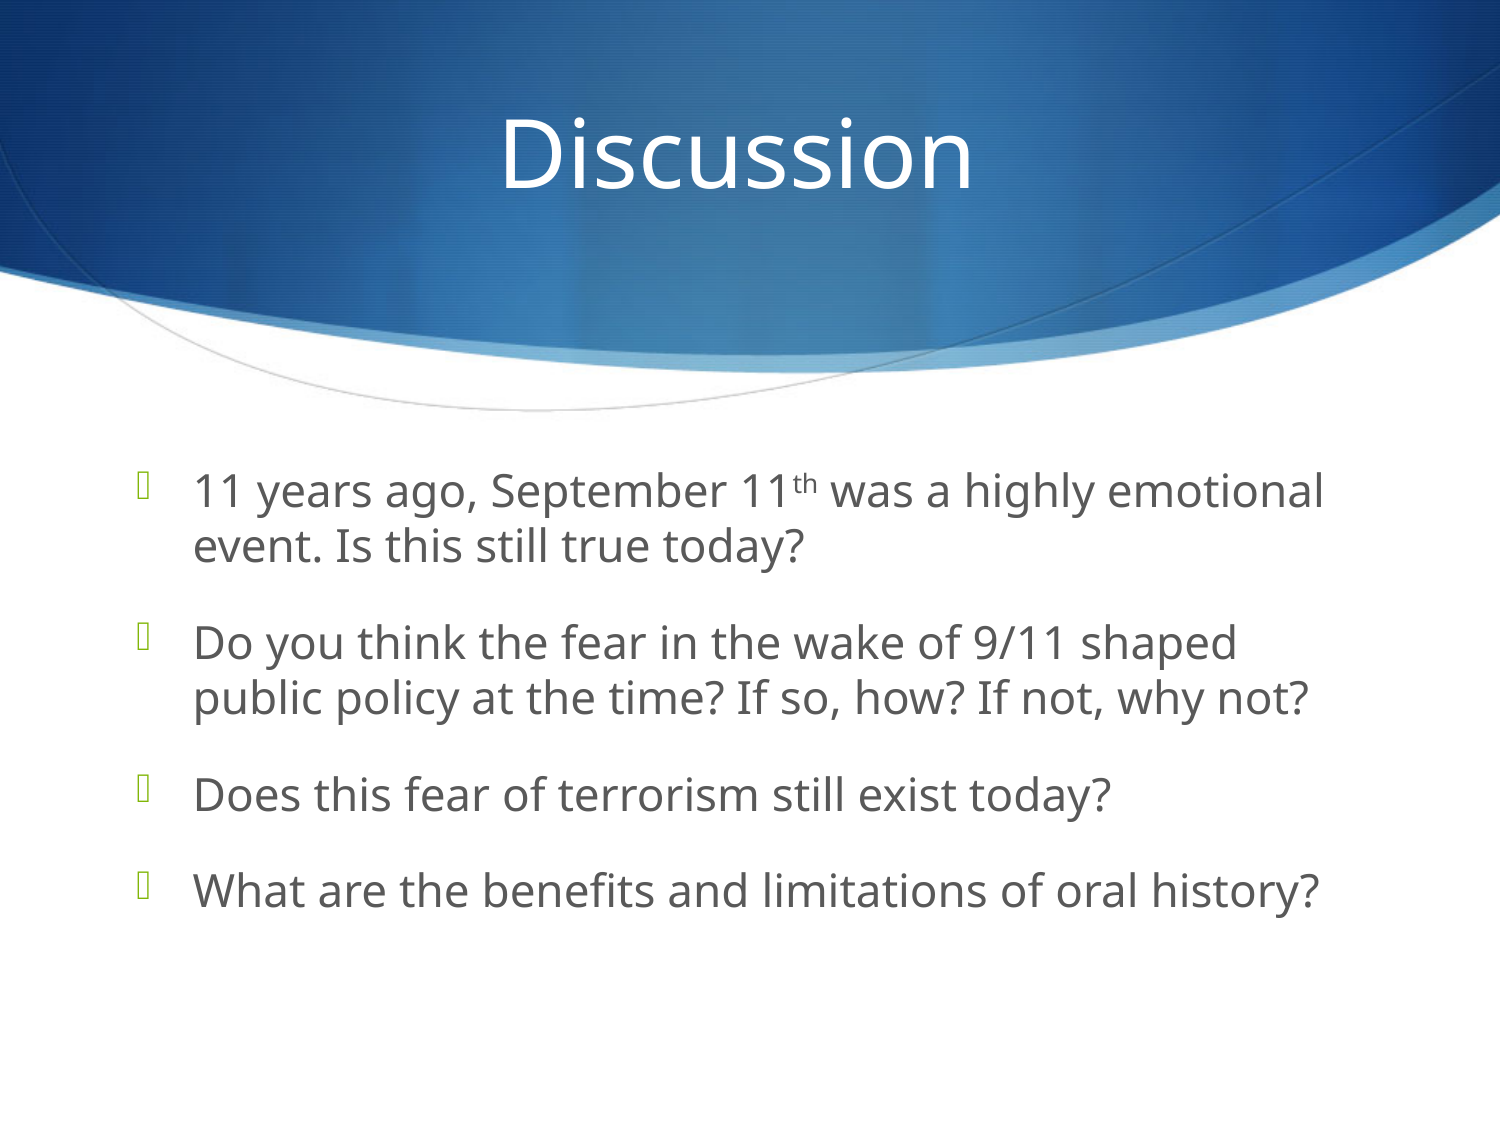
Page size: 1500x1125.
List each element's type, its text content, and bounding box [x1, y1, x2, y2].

list 11 years ago, September 11th was a highly emotional event. Is this still true today? Do you think the fear in the wake of 9/11 shaped public policy at the time? If so, how? If not, why not? Does this fear of terrorism still exist today? What are the benefits and limitations of oral history? [121, 454, 1379, 991]
picture [0, 0, 1500, 1125]
title Discussion [75, 56, 1425, 245]
